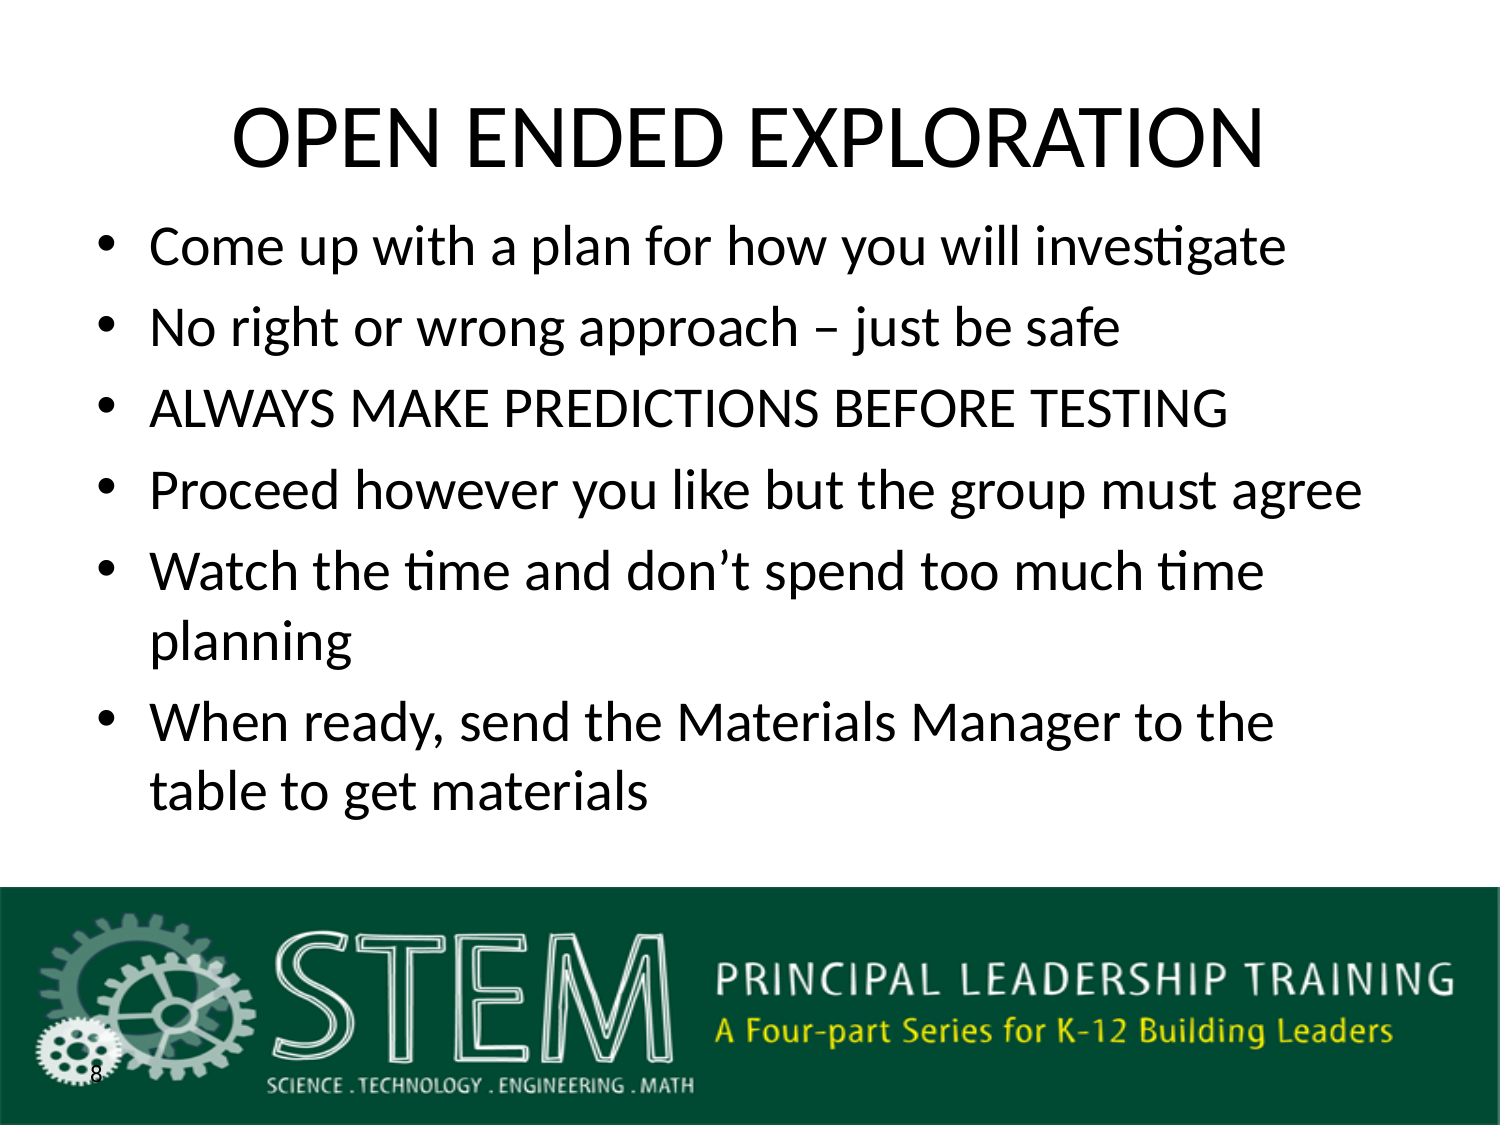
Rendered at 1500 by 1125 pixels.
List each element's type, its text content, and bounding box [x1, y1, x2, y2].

list Come up with a plan for how you will investigate No right or wrong approach – just be safe ALWAYS MAKE PREDICTIONS BEFORE TESTING Proceed however you like but the group must agree Watch the time and don’t spend too much time planning When ready, send the Materials Manager to the table to get materials [81, 200, 1419, 838]
picture [0, 887, 1500, 1125]
slide_number 8 [75, 1042, 425, 1103]
title OPEN ENDED EXPLORATION [75, 37, 1425, 225]
